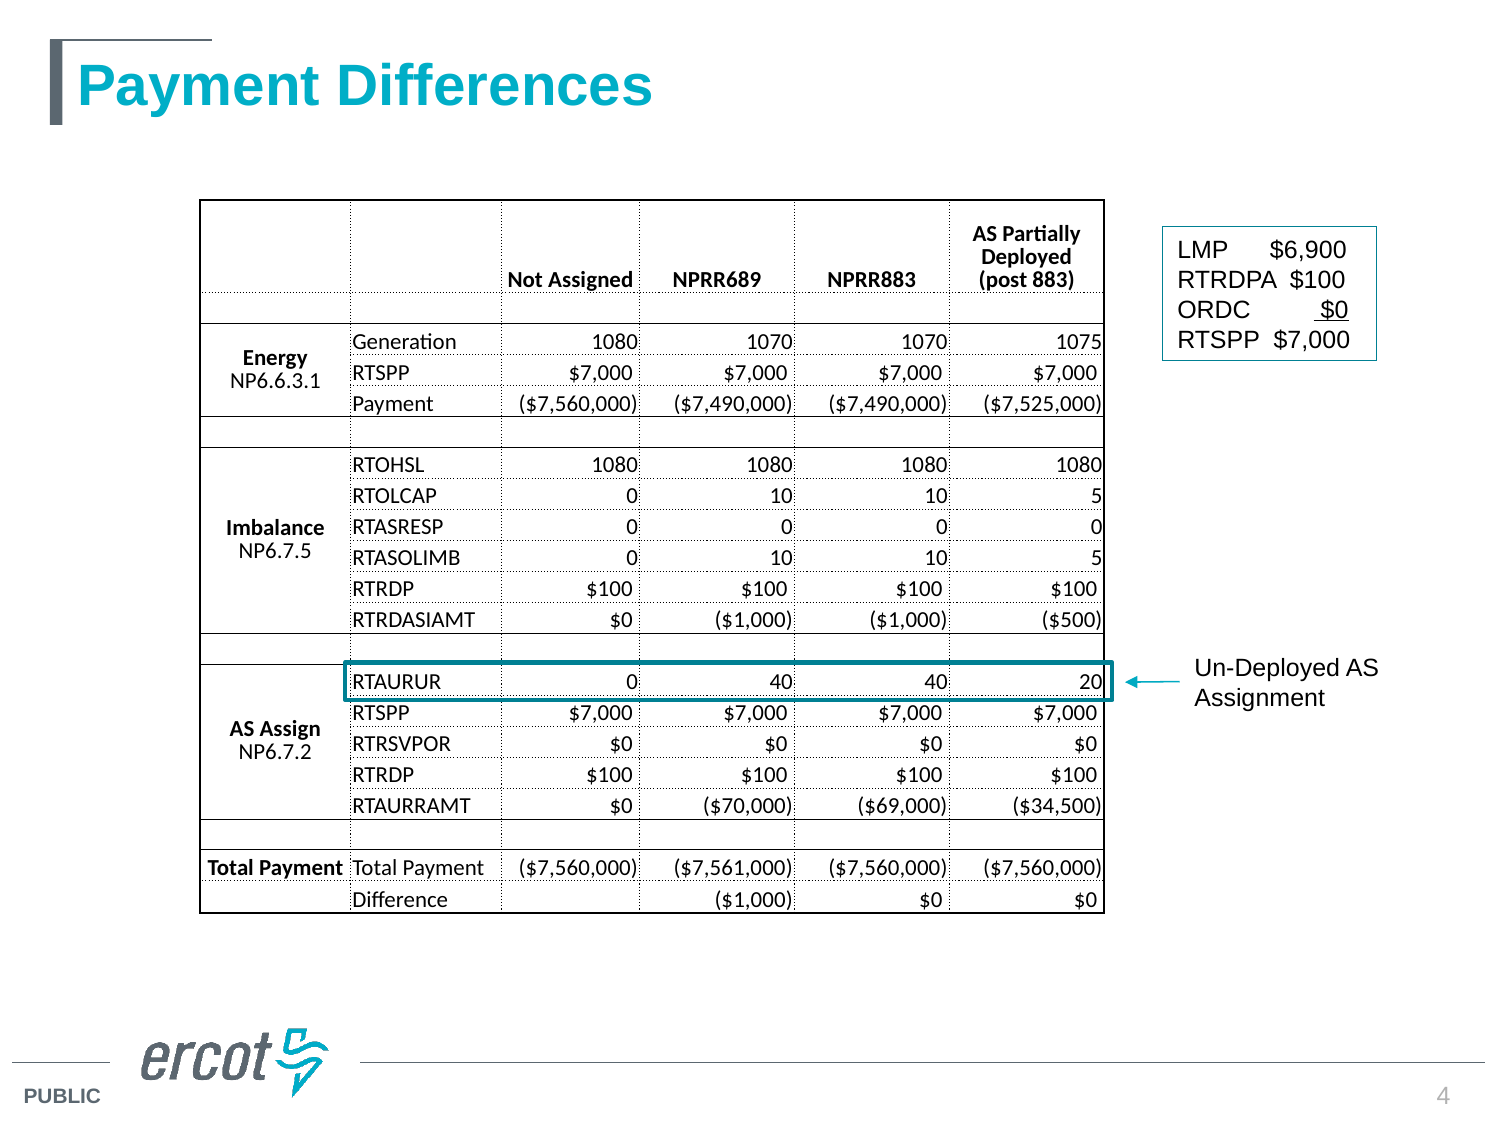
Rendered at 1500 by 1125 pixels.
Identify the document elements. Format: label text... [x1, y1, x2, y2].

table_header AS Partially Deployed (post 883) [949, 201, 1103, 293]
table_cell AS Assign NP6.7.2 [201, 665, 351, 819]
table_cell ($500) [949, 602, 1103, 633]
table_cell 10 [795, 479, 949, 510]
table_cell ($34,500) [949, 788, 1103, 819]
title Payment Differences [62, 39, 1450, 125]
table_cell RTSPP [351, 702, 501, 726]
table_cell RTOLCAP [351, 479, 501, 510]
table_cell 0 [795, 510, 949, 540]
table_cell ($7,560,000) [501, 386, 640, 416]
table_cell $0 [795, 726, 949, 757]
table_cell [795, 293, 949, 323]
table_cell ($7,525,000) [949, 386, 1103, 416]
table_cell [201, 634, 351, 664]
table_cell Generation [351, 324, 501, 355]
table_cell $7,000 [501, 702, 640, 726]
table_cell 1070 [640, 324, 795, 355]
table_cell [201, 881, 351, 912]
table_cell $7,000 [795, 355, 949, 386]
table_cell [949, 417, 1103, 447]
table_cell [795, 417, 949, 447]
table_cell Payment [351, 386, 501, 416]
table_cell RTOHSL [351, 448, 501, 479]
table_cell RTRDP [351, 571, 501, 602]
table_cell [201, 293, 351, 323]
table_cell RTAURRAMT [351, 788, 501, 819]
table_header NPRR689 [640, 201, 795, 293]
text_box LMP $6,900 RTRDPA $100 ORDC $0 RTSPP $7,000 [1162, 226, 1377, 361]
table_cell [501, 634, 640, 660]
table_cell ($1,000) [640, 602, 795, 633]
table_cell $100 [501, 757, 640, 788]
table_cell 0 [501, 479, 640, 510]
table_cell Imbalance NP6.7.5 [201, 448, 351, 633]
table_cell Total Payment [351, 850, 501, 881]
table_cell [795, 634, 949, 660]
table_cell $100 [640, 571, 795, 602]
table_cell 1070 [795, 324, 949, 355]
table_cell ($7,560,000) [795, 850, 949, 881]
table_header NPRR883 [795, 201, 949, 293]
table_cell 1075 [949, 324, 1103, 355]
table_cell [640, 293, 795, 323]
table_cell [201, 417, 351, 447]
table_cell [949, 293, 1103, 323]
table_cell [201, 820, 351, 849]
table_cell RTRDASIAMT [351, 602, 501, 633]
table_cell 5 [949, 479, 1103, 510]
table_cell ($7,560,000) [501, 850, 640, 881]
picture [137, 1024, 332, 1100]
table_cell [501, 417, 640, 447]
table_cell [501, 881, 640, 912]
table_cell ($7,561,000) [640, 850, 795, 881]
table_cell $7,000 [949, 355, 1103, 386]
table_cell [640, 417, 795, 447]
table_cell [640, 820, 795, 849]
table_cell RTASRESP [351, 510, 501, 540]
table_cell ($1,000) [640, 881, 795, 912]
table_cell $7,000 [501, 355, 640, 386]
table_cell 0 [640, 510, 795, 540]
table_cell $0 [640, 726, 795, 757]
table_cell 1080 [640, 448, 795, 479]
text_box Un-Deployed AS Assignment [1179, 644, 1418, 719]
table_cell 10 [640, 540, 795, 571]
table_cell 0 [501, 540, 640, 571]
table_cell [795, 820, 949, 849]
table_cell ($70,000) [640, 788, 795, 819]
table_cell Total Payment [201, 850, 351, 881]
table_cell $7,000 [795, 702, 949, 726]
table_cell RTSPP [351, 355, 501, 386]
table_cell 0 [949, 510, 1103, 540]
table_cell ($1,000) [795, 602, 949, 633]
table_cell ($7,490,000) [640, 386, 795, 416]
table_cell $100 [795, 571, 949, 602]
table_header [351, 201, 501, 293]
table_cell $100 [640, 757, 795, 788]
table_cell $0 [795, 881, 949, 912]
table_cell [949, 634, 1103, 660]
table_cell ($69,000) [795, 788, 949, 819]
text_box [343, 660, 1114, 702]
table_cell $100 [501, 571, 640, 602]
table_cell $7,000 [949, 702, 1103, 726]
table_cell $7,000 [640, 355, 795, 386]
table_cell [949, 820, 1103, 849]
table_cell $0 [949, 881, 1103, 912]
table_cell [351, 820, 501, 849]
table_cell 1080 [501, 448, 640, 479]
table_cell RTASOLIMB [351, 540, 501, 571]
table_cell [351, 634, 501, 660]
table_cell 1080 [949, 448, 1103, 479]
table_cell 10 [795, 540, 949, 571]
table_cell $100 [949, 571, 1103, 602]
table_header [201, 201, 351, 293]
table_cell $7,000 [640, 702, 795, 726]
table_cell $0 [501, 726, 640, 757]
table_cell [501, 293, 640, 323]
table_cell ($7,560,000) [949, 850, 1103, 881]
table_cell $0 [501, 602, 640, 633]
slide_number 4 [1400, 1076, 1488, 1113]
table_cell [351, 417, 501, 447]
table_cell ($7,490,000) [795, 386, 949, 416]
table_cell 1080 [501, 324, 640, 355]
table_cell $100 [795, 757, 949, 788]
table_cell Energy NP6.6.3.1 [201, 324, 351, 416]
table_cell 1080 [795, 448, 949, 479]
table_cell $100 [949, 757, 1103, 788]
table_cell 10 [640, 479, 795, 510]
table_cell $0 [501, 788, 640, 819]
table_cell [640, 634, 795, 660]
table_cell Difference [351, 881, 501, 912]
table_header Not Assigned [501, 201, 640, 293]
table_cell 5 [949, 540, 1103, 571]
table_cell [501, 820, 640, 849]
table_cell $0 [949, 726, 1103, 757]
table_cell 0 [501, 510, 640, 540]
table_cell RTRSVPOR [351, 726, 501, 757]
table_cell [351, 293, 501, 323]
table_cell RTRDP [351, 757, 501, 788]
